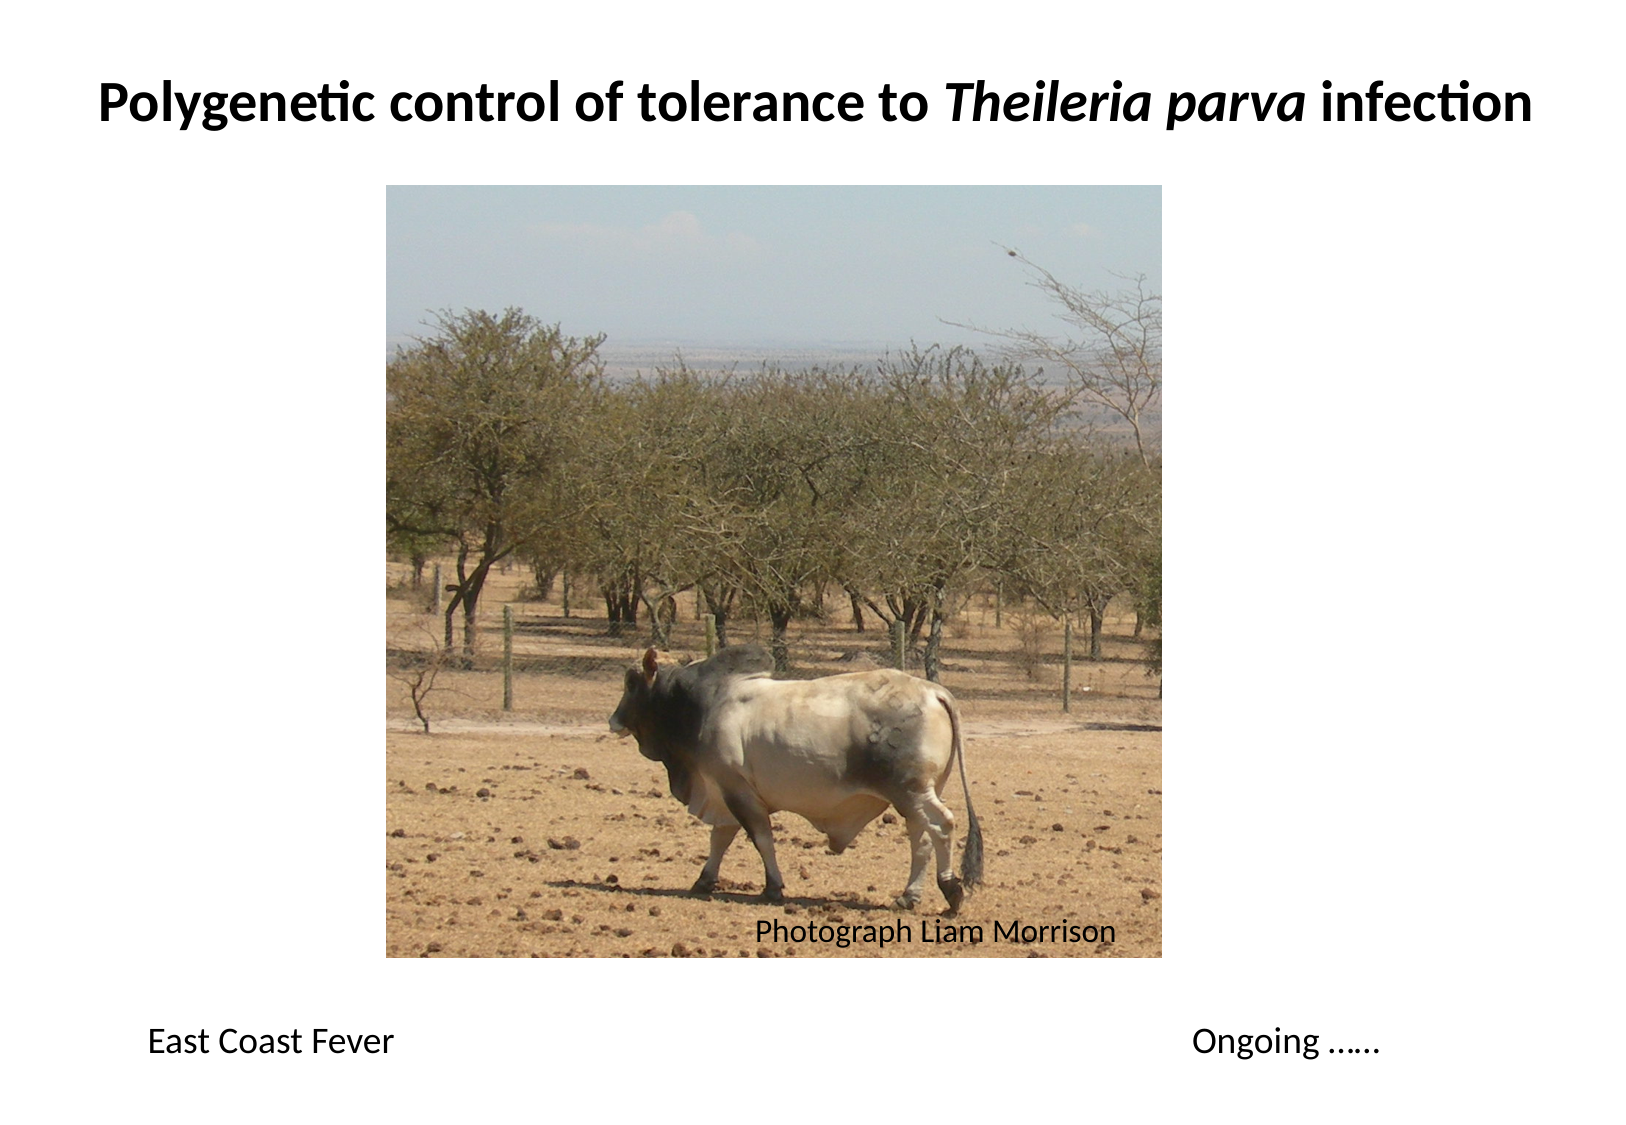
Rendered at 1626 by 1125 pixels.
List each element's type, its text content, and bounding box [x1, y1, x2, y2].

text_box Ongoing …… [1177, 1008, 1482, 1068]
text_box East Coast Fever [132, 1008, 437, 1068]
picture [386, 185, 1163, 958]
text_box Polygenetic control of tolerance to Theileria parva infection [24, 55, 1609, 141]
